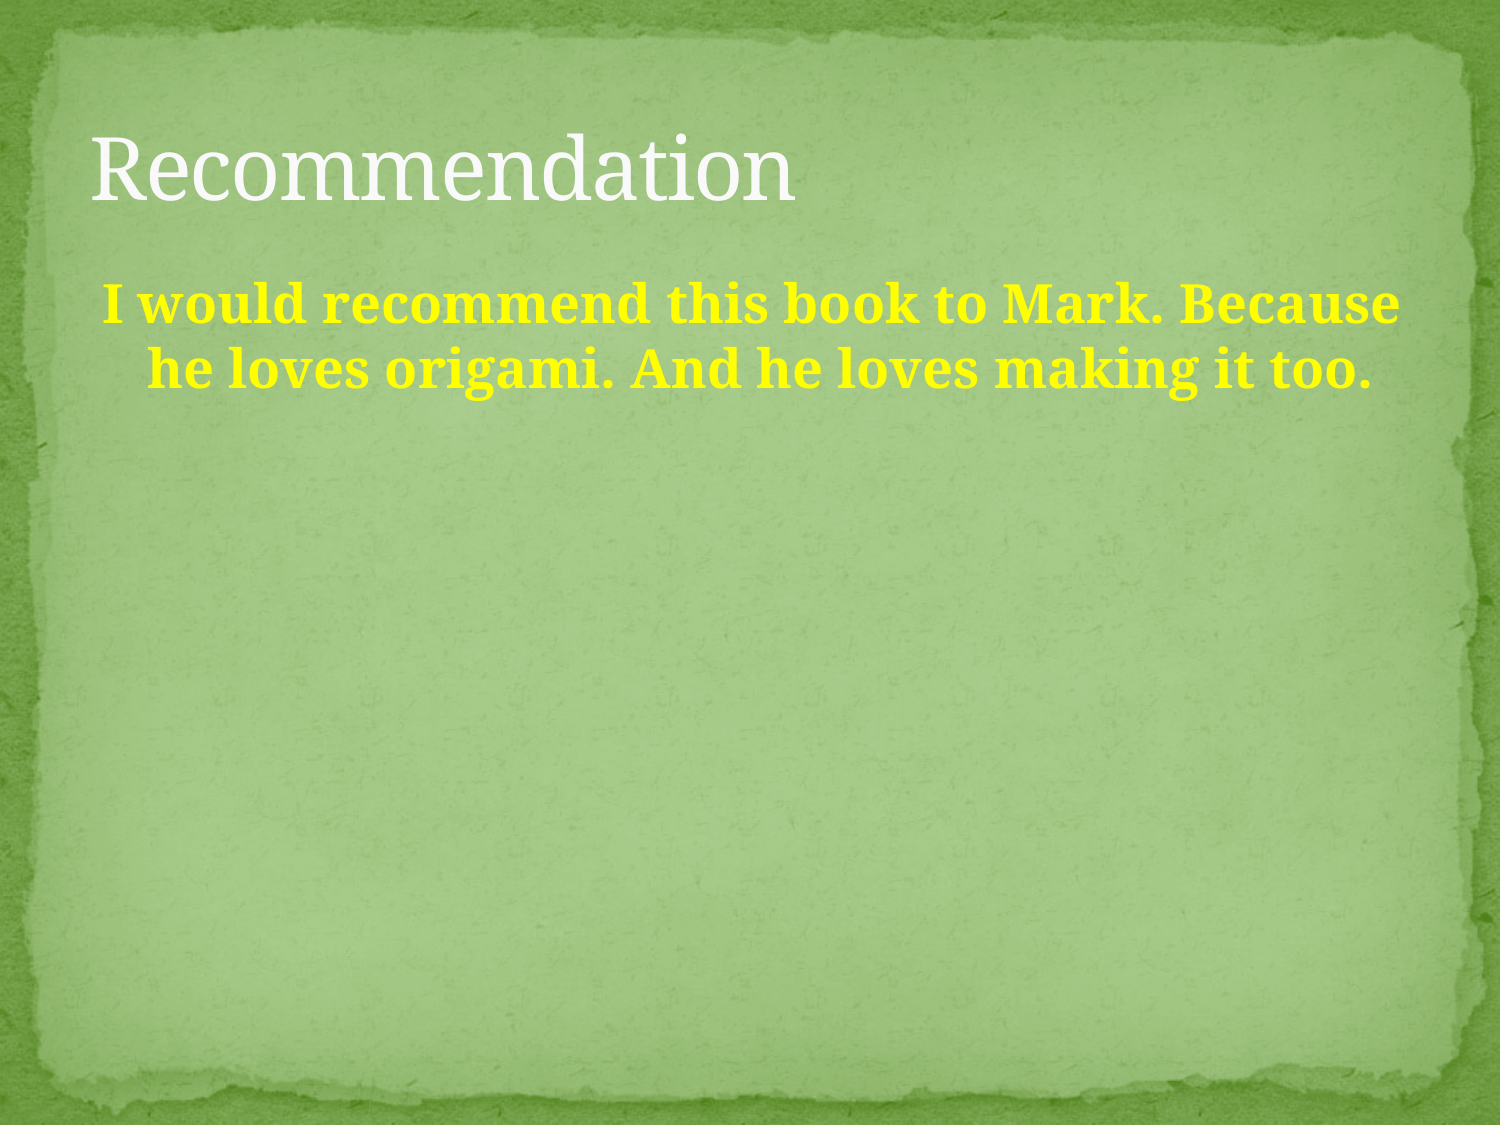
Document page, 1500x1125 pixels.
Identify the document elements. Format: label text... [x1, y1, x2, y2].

list I would recommend this book to Mark. Because he loves origami. And he loves making it too. [87, 262, 1438, 1005]
title Recommendation [74, 24, 1425, 225]
